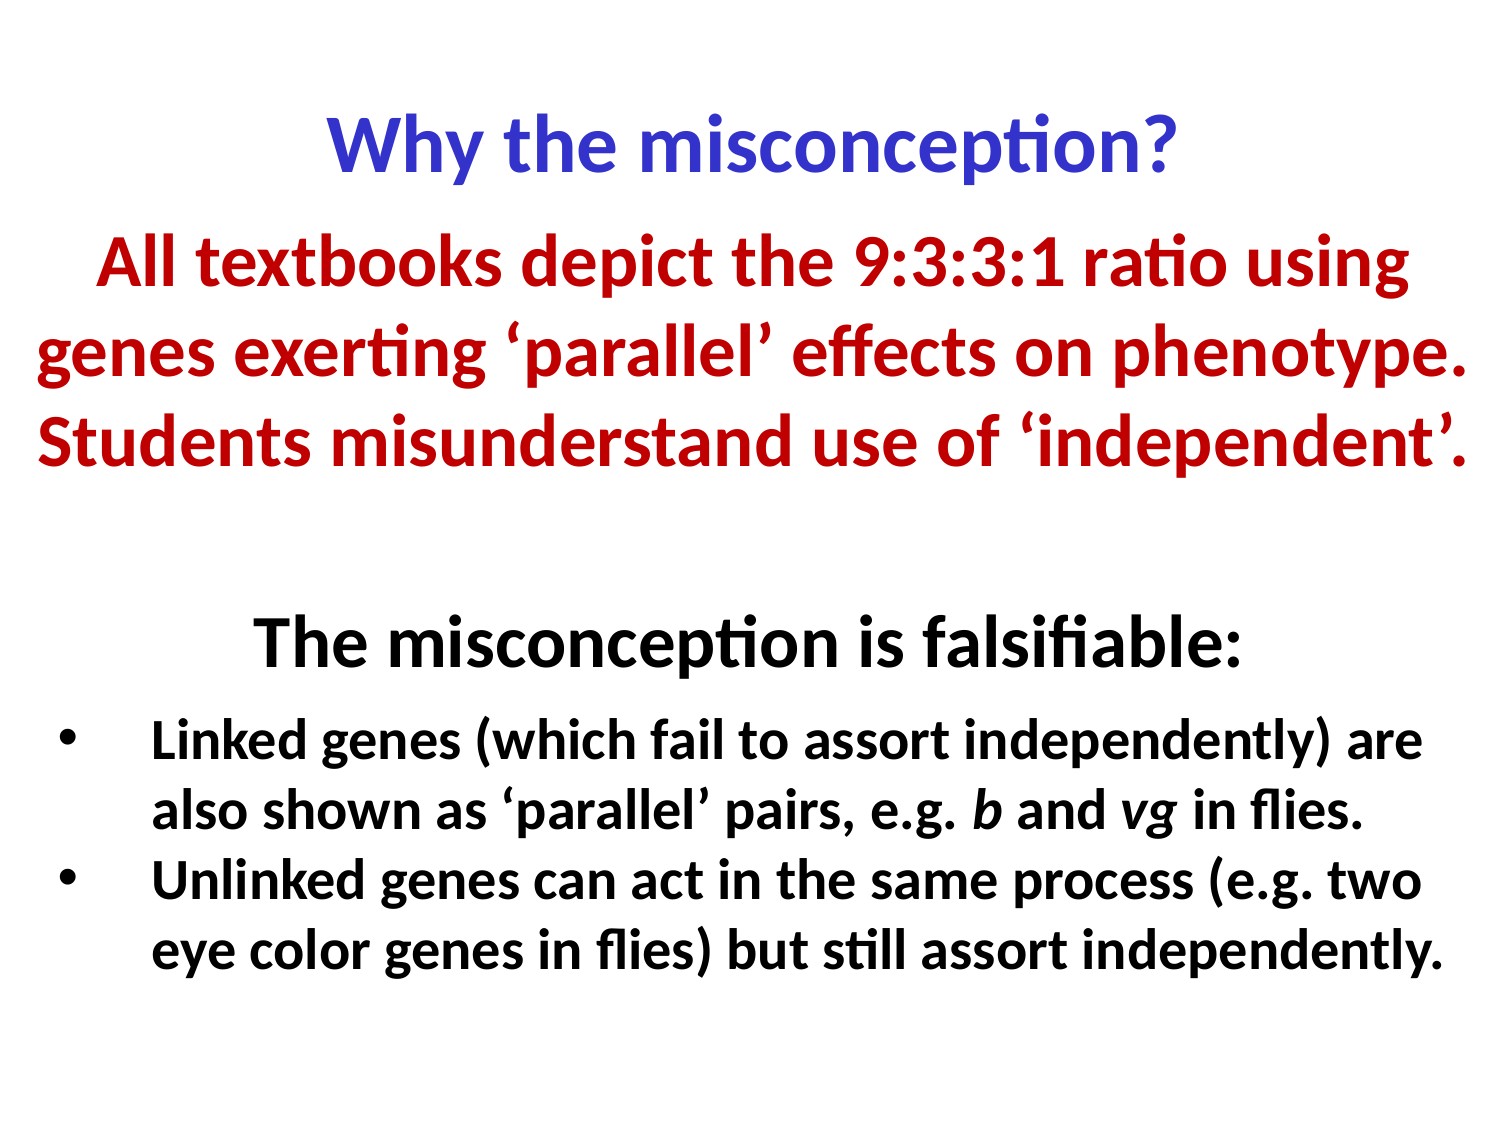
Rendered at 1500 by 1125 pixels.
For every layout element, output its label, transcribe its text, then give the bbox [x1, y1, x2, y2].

text_box The misconception is falsifiable: [239, 585, 1261, 690]
text_box Why the misconception? [0, 81, 1500, 197]
text_box All textbooks depict the 9:3:3:1 ratio using genes exerting ‘parallel’ effects on phenotype. Students misunderstand use of ‘independent’. [0, 204, 1500, 490]
text_box Linked genes (which fail to assort independently) are also shown as ‘parallel’ pairs, e.g. b and vg in flies. Unlinked genes can act in the same process (e.g. two eye color genes in flies) but still assort independently. [42, 693, 1466, 989]
